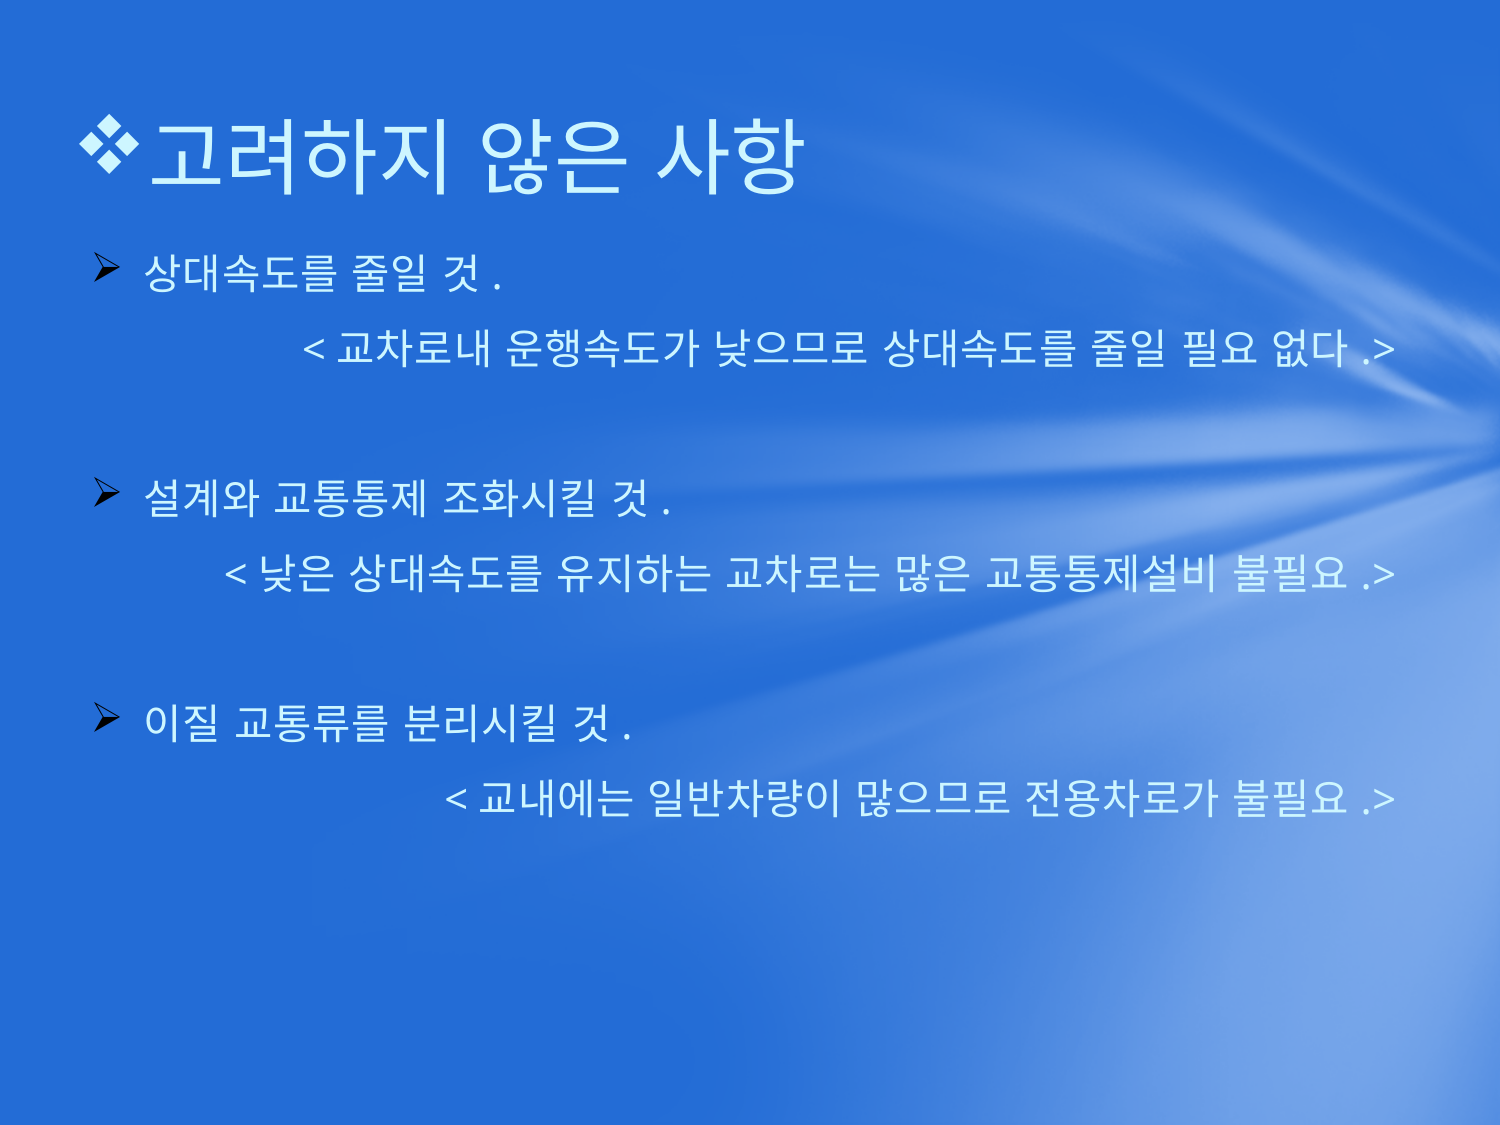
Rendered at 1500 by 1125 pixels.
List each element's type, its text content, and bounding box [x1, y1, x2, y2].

list 상대속도를 줄일 것. <교차로내 운행속도가 낮으므로 상대속도를 줄일 필요 없다.> 설계와 교통통제 조화시킬 것. <낮은 상대속도를 유지하는 교차로는 많은 교통통제설비 불필요.> 이질 교통류를 분리시킬 것. <교내에는 일반차량이 많으므로 전용차로가 불필요.> [57, 240, 1412, 1016]
title 고려하지 않은 사항 [57, 37, 1318, 213]
